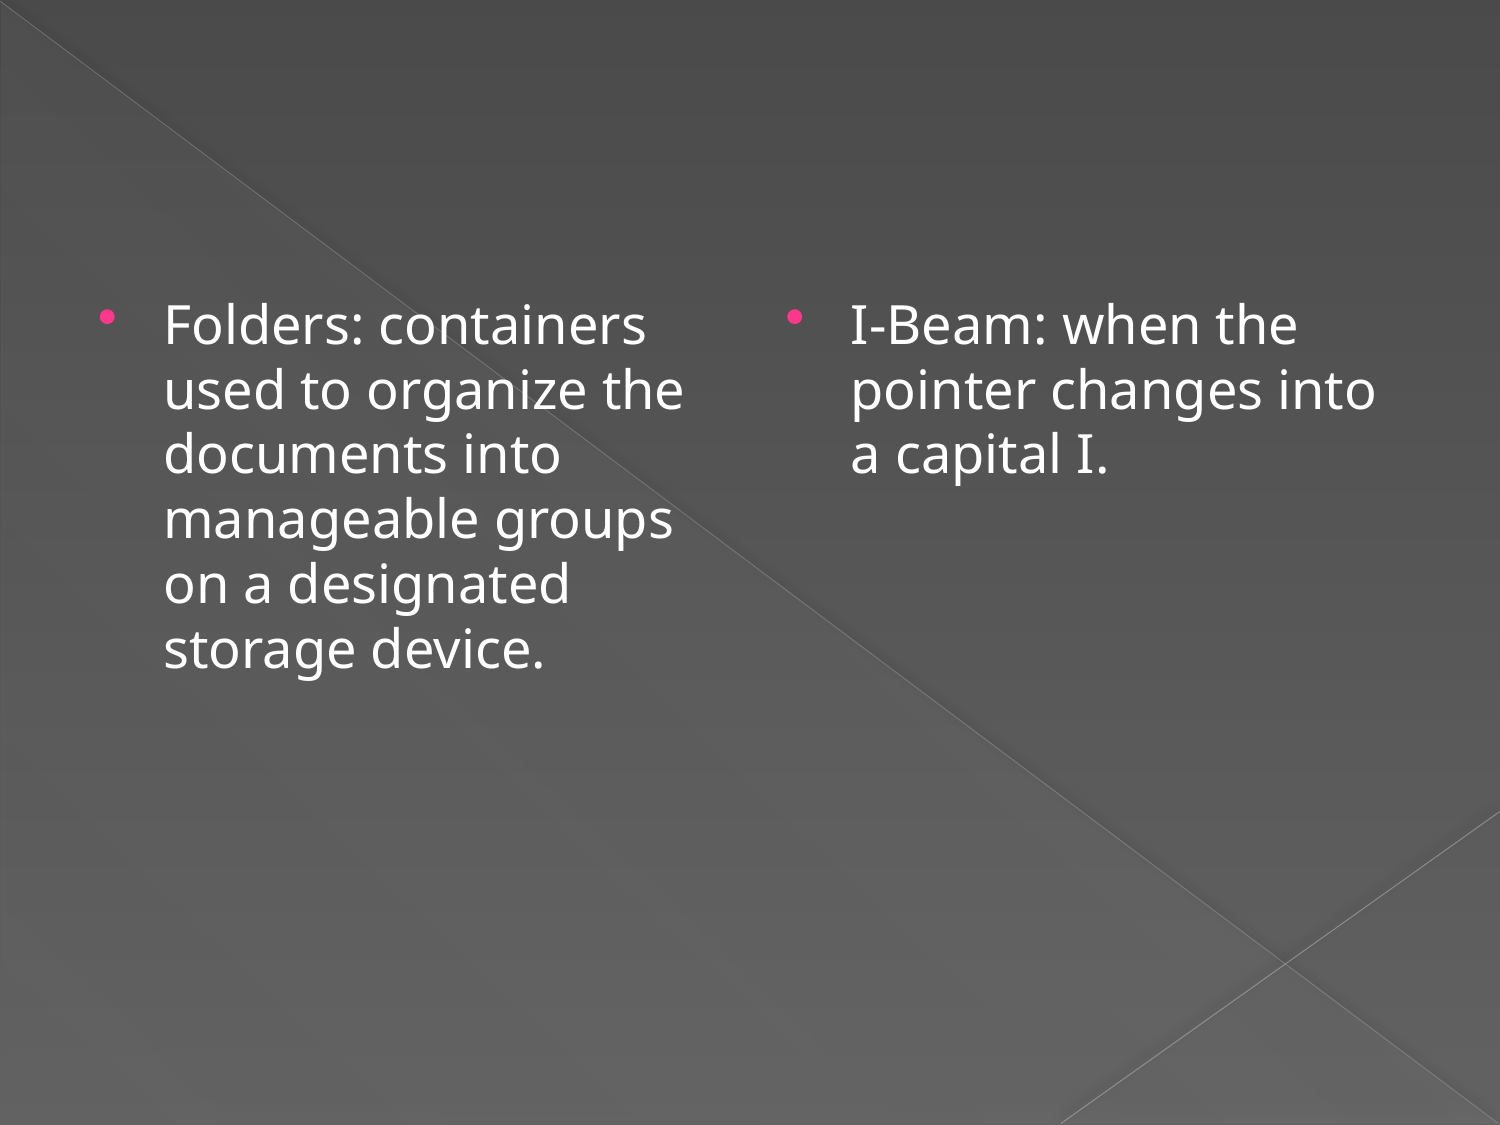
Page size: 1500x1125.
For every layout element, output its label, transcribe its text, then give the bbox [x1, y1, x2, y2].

list Folders: containers used to organize the documents into manageable groups on a designated storage device. [75, 282, 738, 1025]
list I-Beam: when the pointer changes into a capital I. [762, 282, 1425, 1025]
